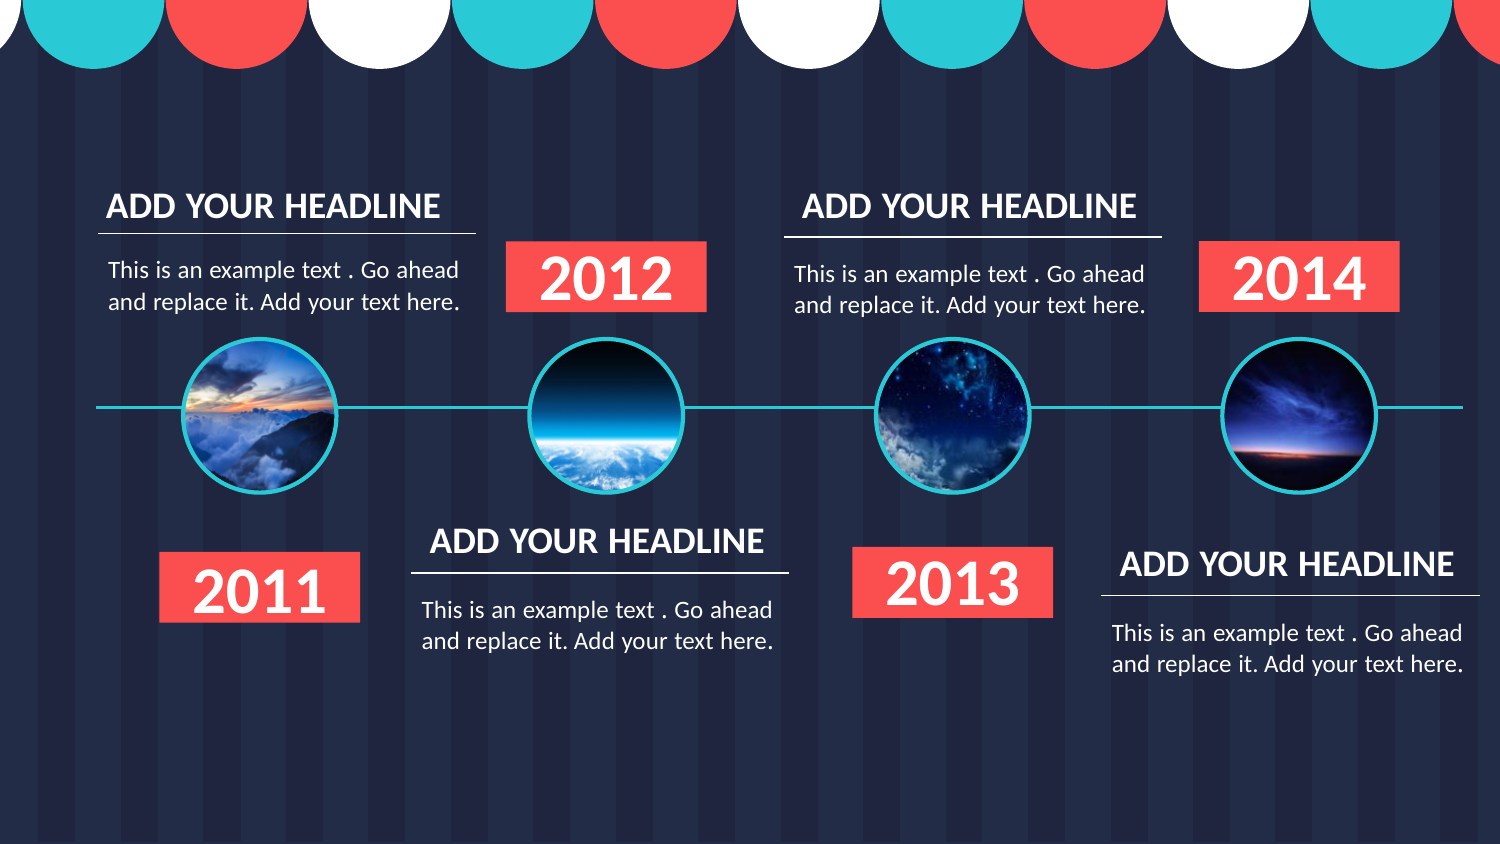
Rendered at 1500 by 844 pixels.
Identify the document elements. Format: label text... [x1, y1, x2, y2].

text_box [529, 415, 684, 493]
text_box [876, 338, 1029, 406]
text_box [159, 551, 177, 623]
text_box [779, 173, 1184, 327]
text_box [852, 531, 1054, 629]
text_box [342, 551, 361, 623]
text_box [406, 508, 812, 662]
text_box 2011 [177, 539, 342, 634]
text_box [1222, 415, 1376, 493]
text_box [530, 338, 683, 406]
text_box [87, 173, 499, 323]
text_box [505, 226, 707, 323]
text_box [875, 415, 1030, 493]
text_box [183, 415, 337, 493]
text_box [1096, 531, 1500, 685]
text_box [183, 338, 336, 406]
text_box [1222, 338, 1376, 406]
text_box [1198, 225, 1400, 323]
